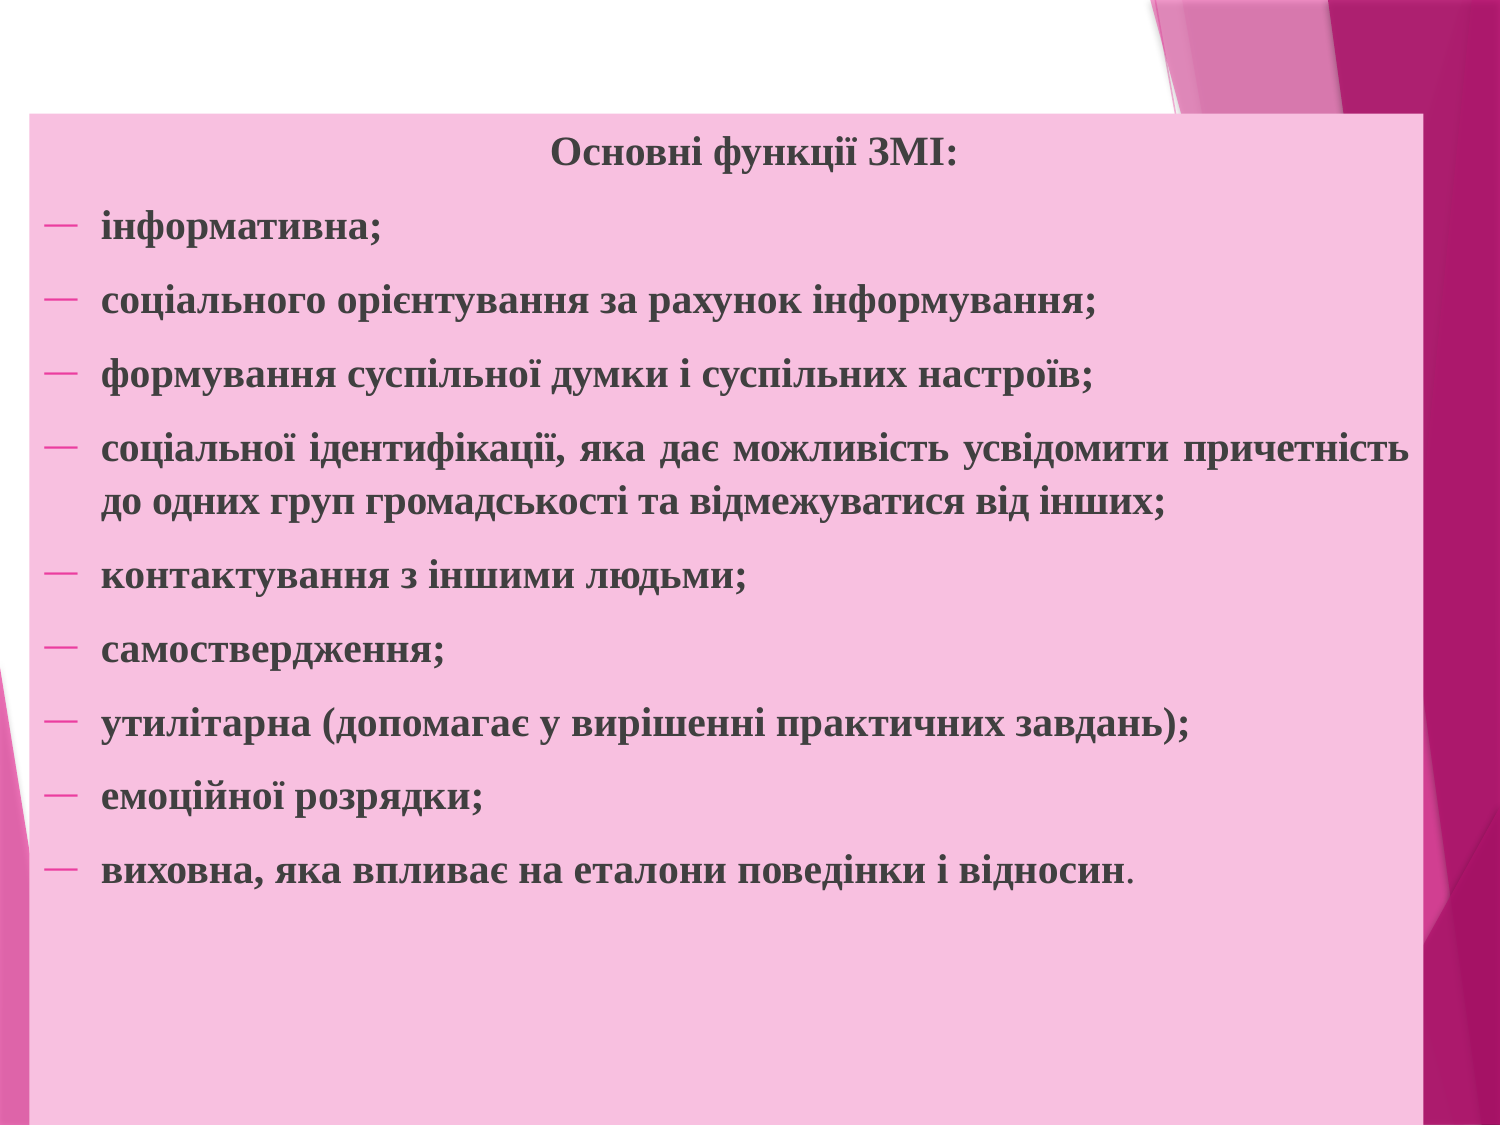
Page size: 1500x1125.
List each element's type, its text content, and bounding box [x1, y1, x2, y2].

list Основні функції ЗМІ: інформативна; соціального орієнтування за рахунок інформування; формування суспільної думки і суспільних настроїв; соціальної ідентифікації, яка дає можливість усвідомити причетність до одних груп громадськості та відмежуватися від інших; контактування з іншими людьми; самоствердження; утилітарна (допомагає у вирішенні практичних завдань); емоційної розрядки; виховна, яка впливає на еталони поведінки і відносин. [29, 113, 1424, 1125]
